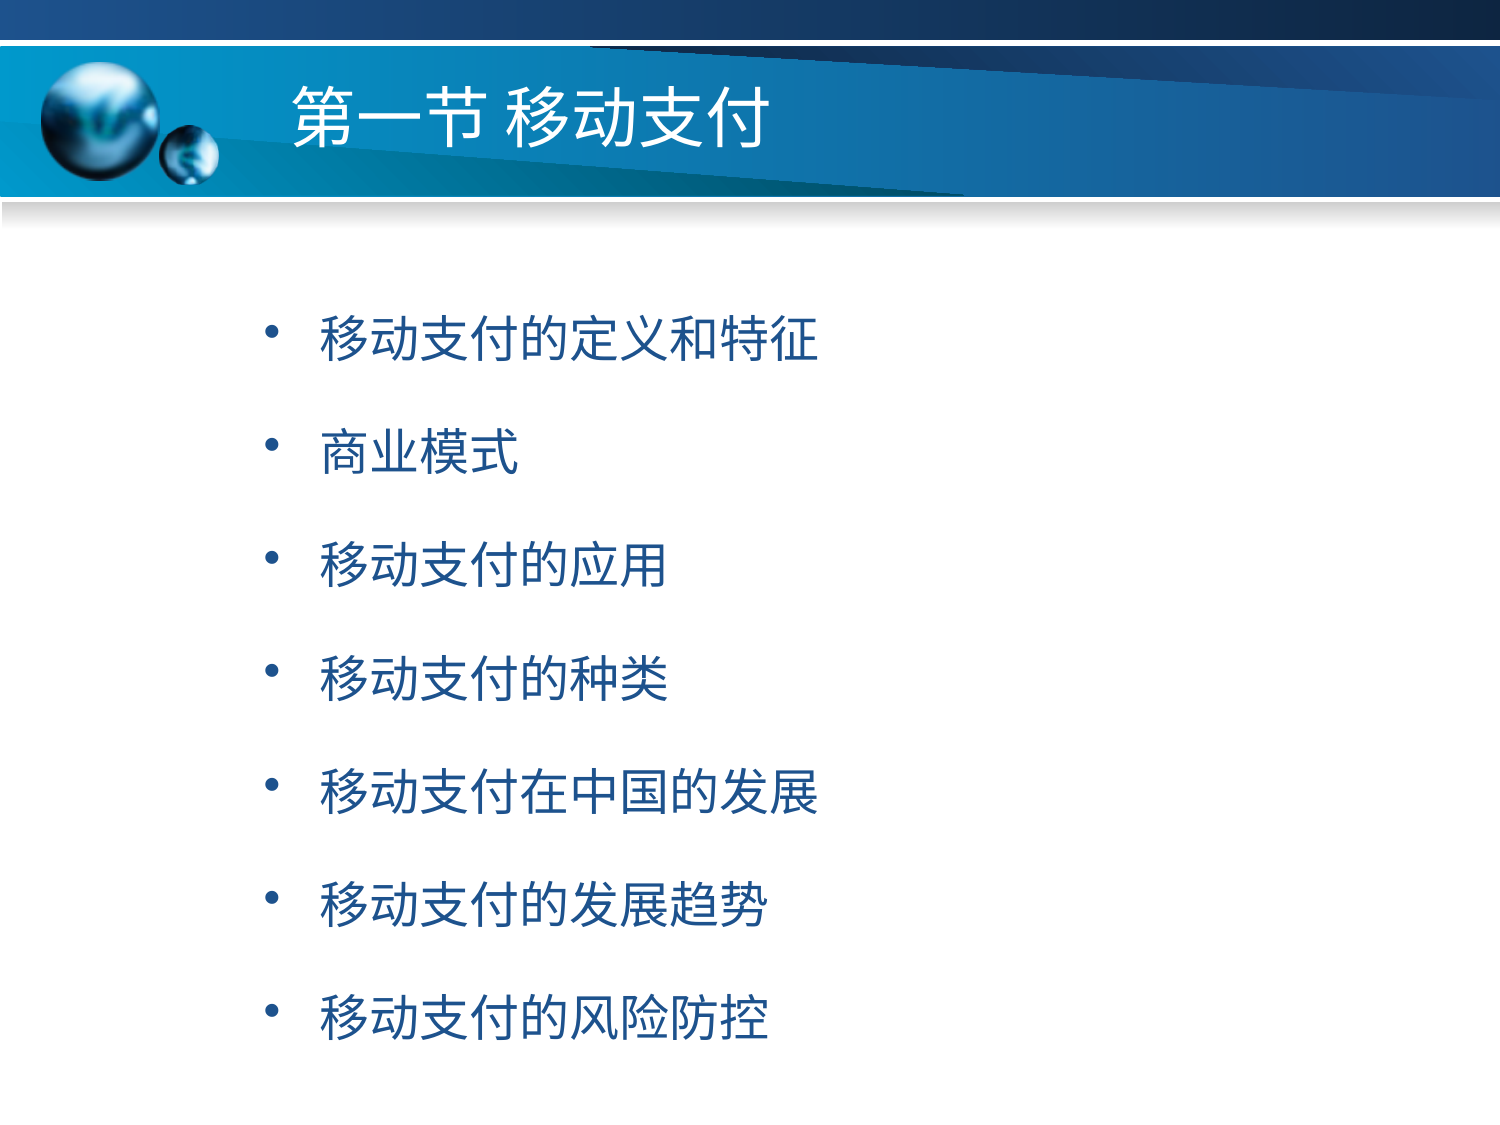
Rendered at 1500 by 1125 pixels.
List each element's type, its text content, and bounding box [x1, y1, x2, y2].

text_box 移动支付在中国的发展 [248, 752, 1287, 828]
text_box 商业模式 [248, 413, 1287, 489]
picture [160, 126, 218, 184]
text_box 移动支付的风险防控 [248, 979, 1287, 1054]
picture [42, 63, 159, 180]
text_box 移动支付的发展趋势 [248, 865, 1287, 941]
title 第一节 移动支付 [274, 44, 1363, 188]
text_box 移动支付的定义和特征 [248, 300, 1287, 375]
text_box 移动支付的应用 [248, 526, 1287, 602]
text_box 移动支付的种类 [248, 639, 1287, 715]
